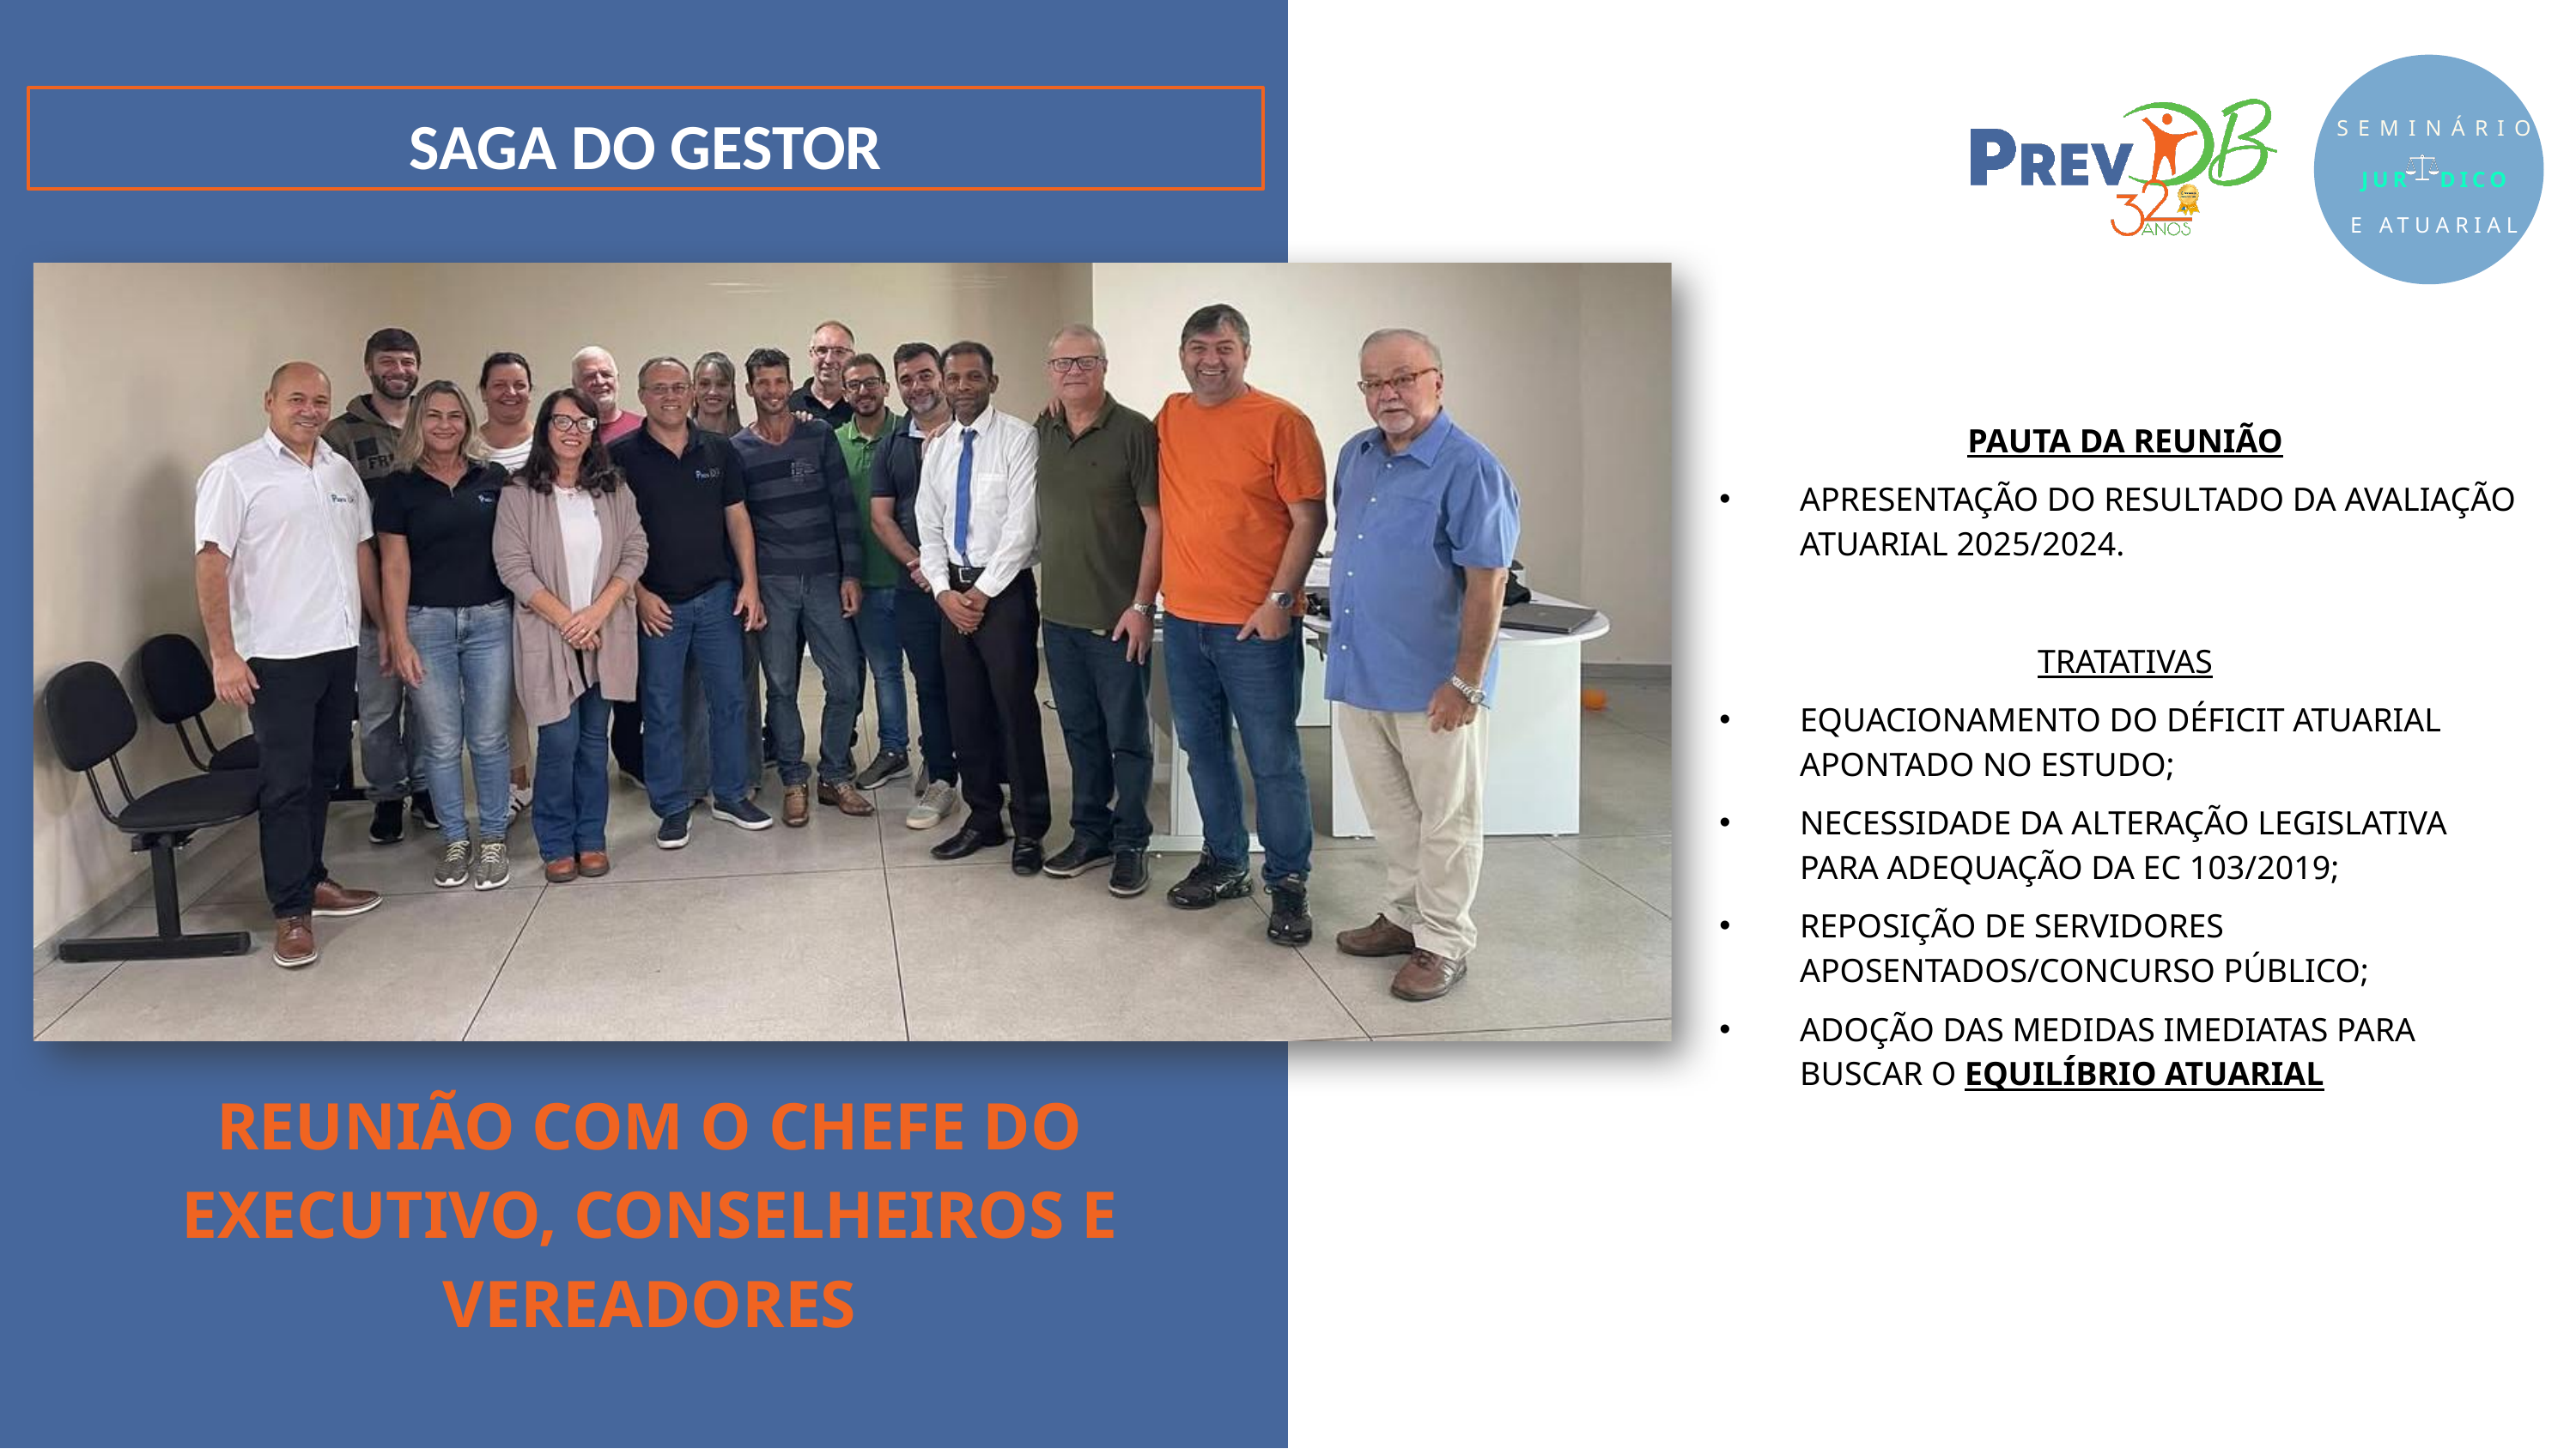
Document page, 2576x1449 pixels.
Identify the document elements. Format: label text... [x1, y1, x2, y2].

text_box PAUTA DA REUNIÃO APRESENTAÇÃO DO RESULTADO DA AVALIAÇÃO ATUARIAL 2025/2024. TRATATIVAS EQUACIONAMENTO DO DÉFICIT ATUARIAL APONTADO NO ESTUDO; NECESSIDADE DA ALTERAÇÃO LEGISLATIVA PARA ADEQUAÇÃO DA EC 103/2019; REPOSIÇÃO DE SERVIDORES APOSENTADOS/CONCURSO PÚBLICO; ADOÇÃO DAS MEDIDAS IMEDIATAS PARA BUSCAR O EQUILÍBRIO ATUARIAL [1706, 408, 2544, 1157]
text_box SAGA DO GESTOR [27, 86, 1265, 191]
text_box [2297, 76, 2572, 232]
text_box [0, 0, 1288, 1449]
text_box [2313, 54, 2544, 75]
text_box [2313, 238, 2544, 285]
picture [1970, 99, 2277, 236]
text_box REUNIÃO COM O CHEFE DO EXECUTIVO, CONSELHEIROS E VEREADORES [128, 1085, 1171, 1349]
picture [33, 262, 1672, 1041]
